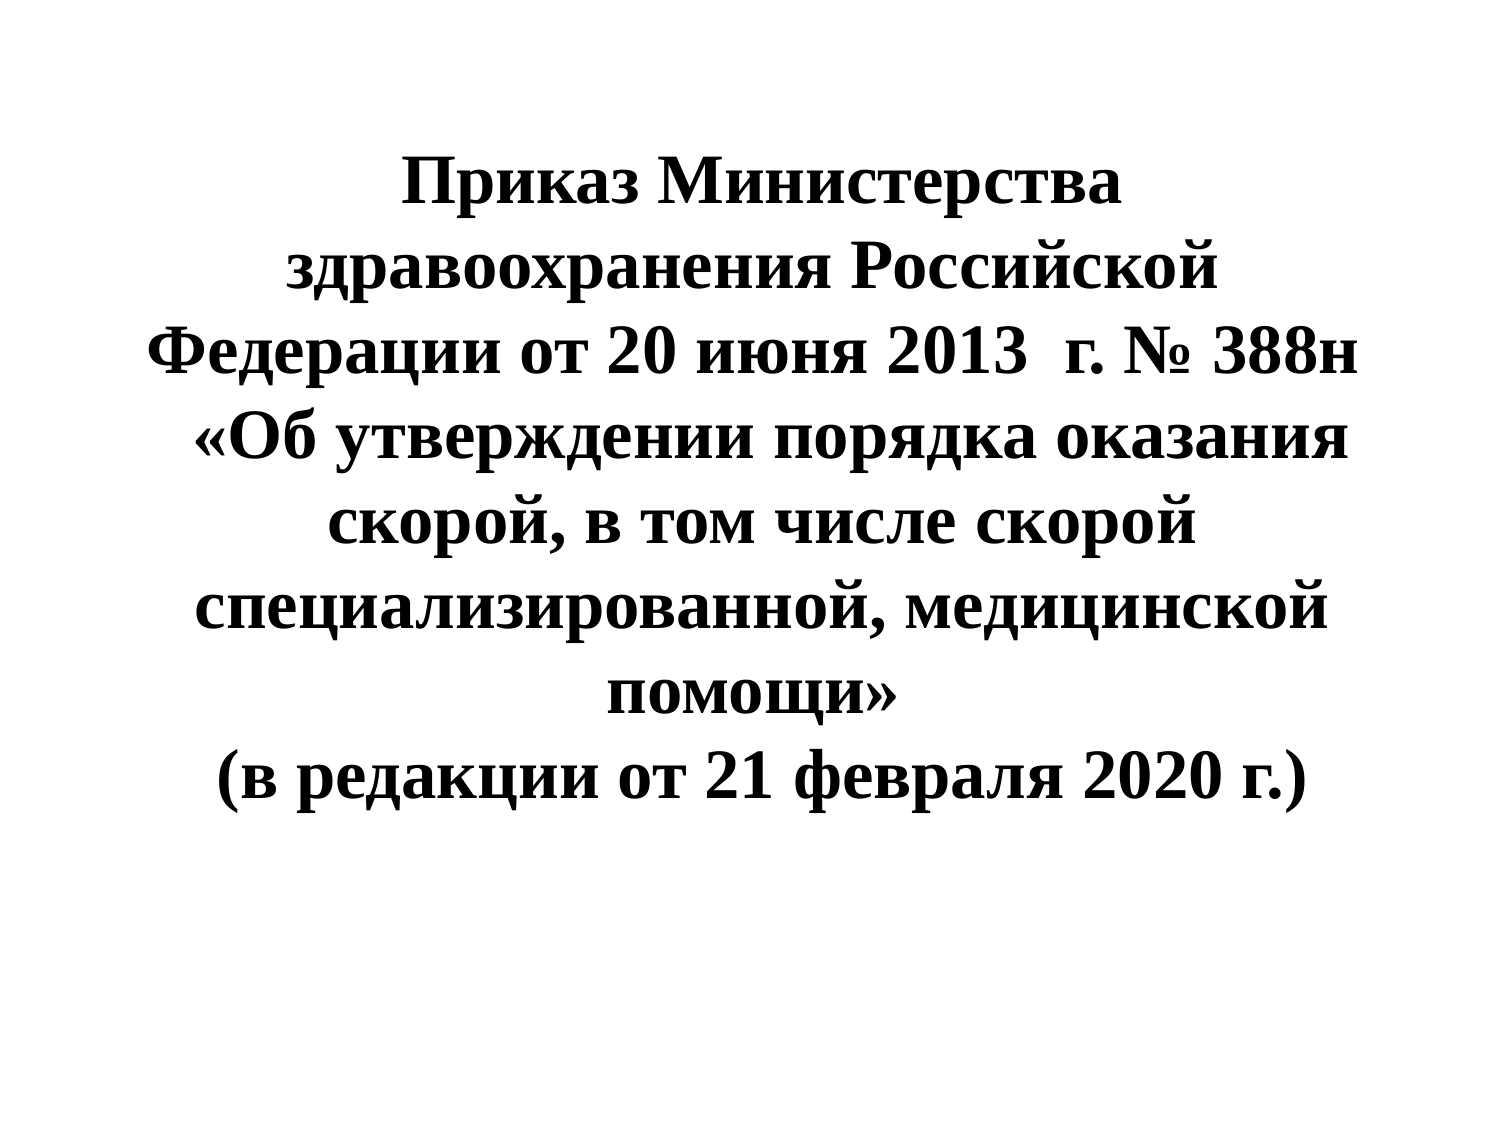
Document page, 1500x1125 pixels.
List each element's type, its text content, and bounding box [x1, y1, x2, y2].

text_box Приказ Министерства здравоохранения Российской Федерации от 20 июня 2013 г. № 388н «Об утверждении порядка оказания скорой, в том числе скорой специализированной, медицинской помощи» (в редакции от 21 февраля 2020 г.) [123, 125, 1402, 820]
